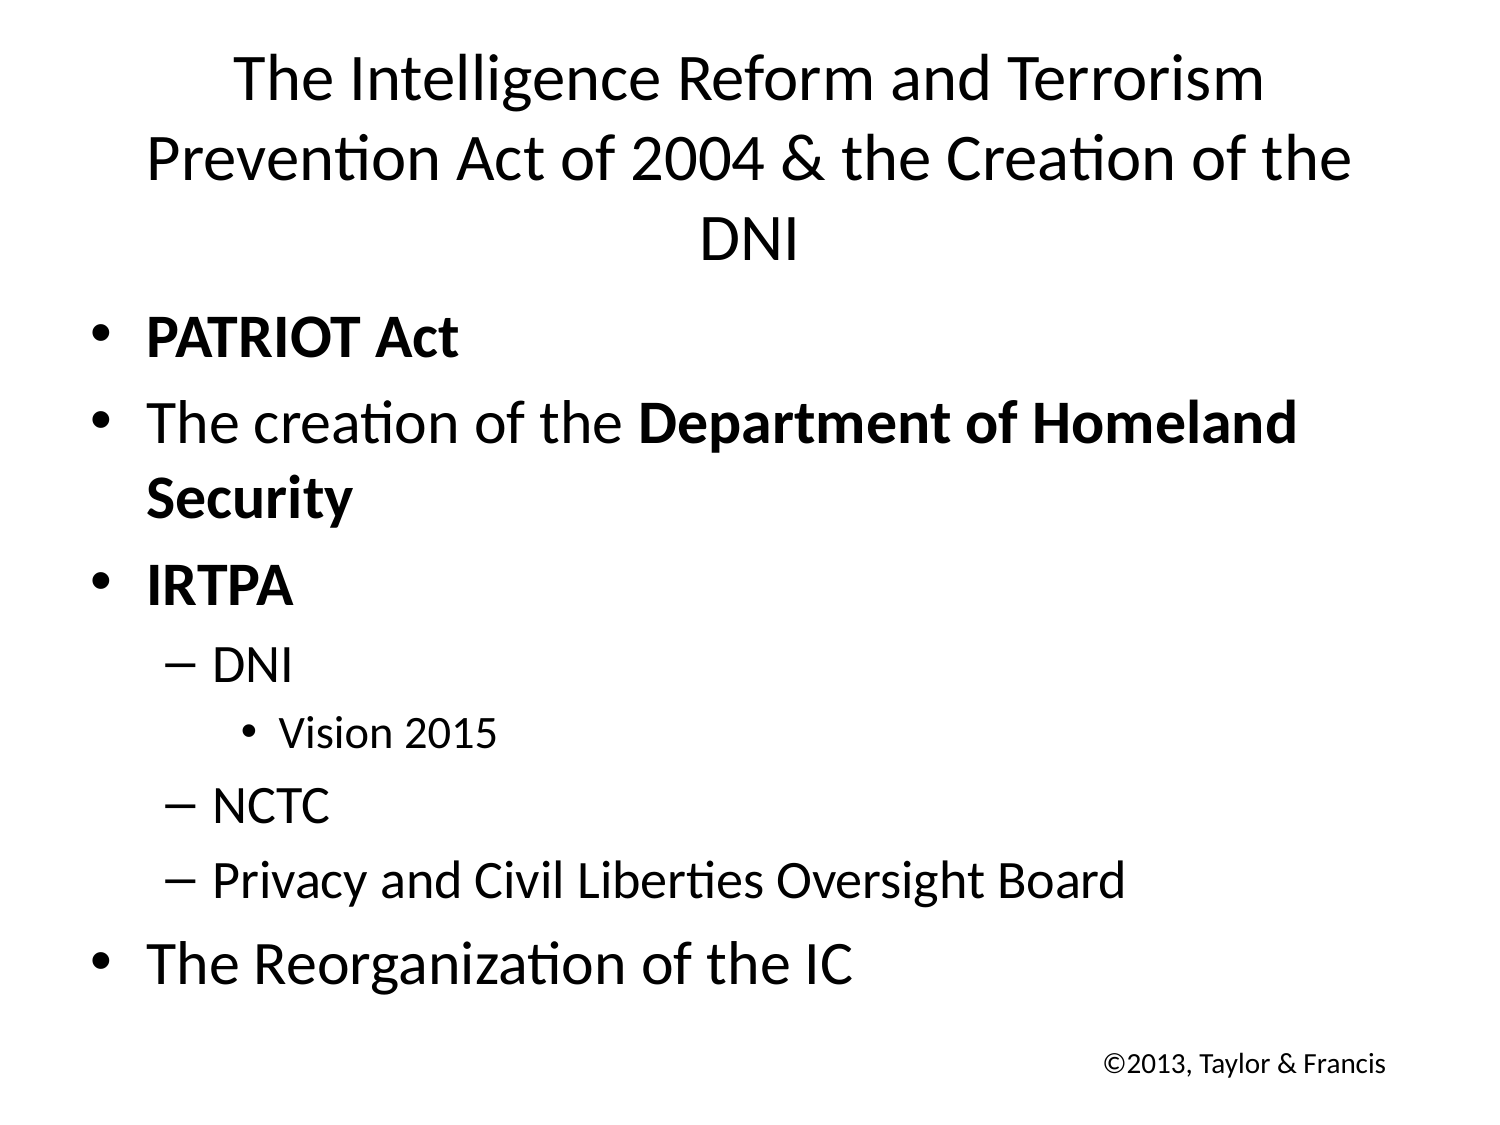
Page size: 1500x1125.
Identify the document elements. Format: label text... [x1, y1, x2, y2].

list PATRIOT Act The creation of the Department of Homeland Security IRTPA DNI Vision 2015 NCTC Privacy and Civil Liberties Oversight Board The Reorganization of the IC [75, 287, 1425, 1005]
text_box ©2013, Taylor & Francis [1087, 1037, 1463, 1082]
title The Intelligence Reform and Terrorism Prevention Act of 2004 & the Creation of the DNI [75, 75, 1425, 233]
